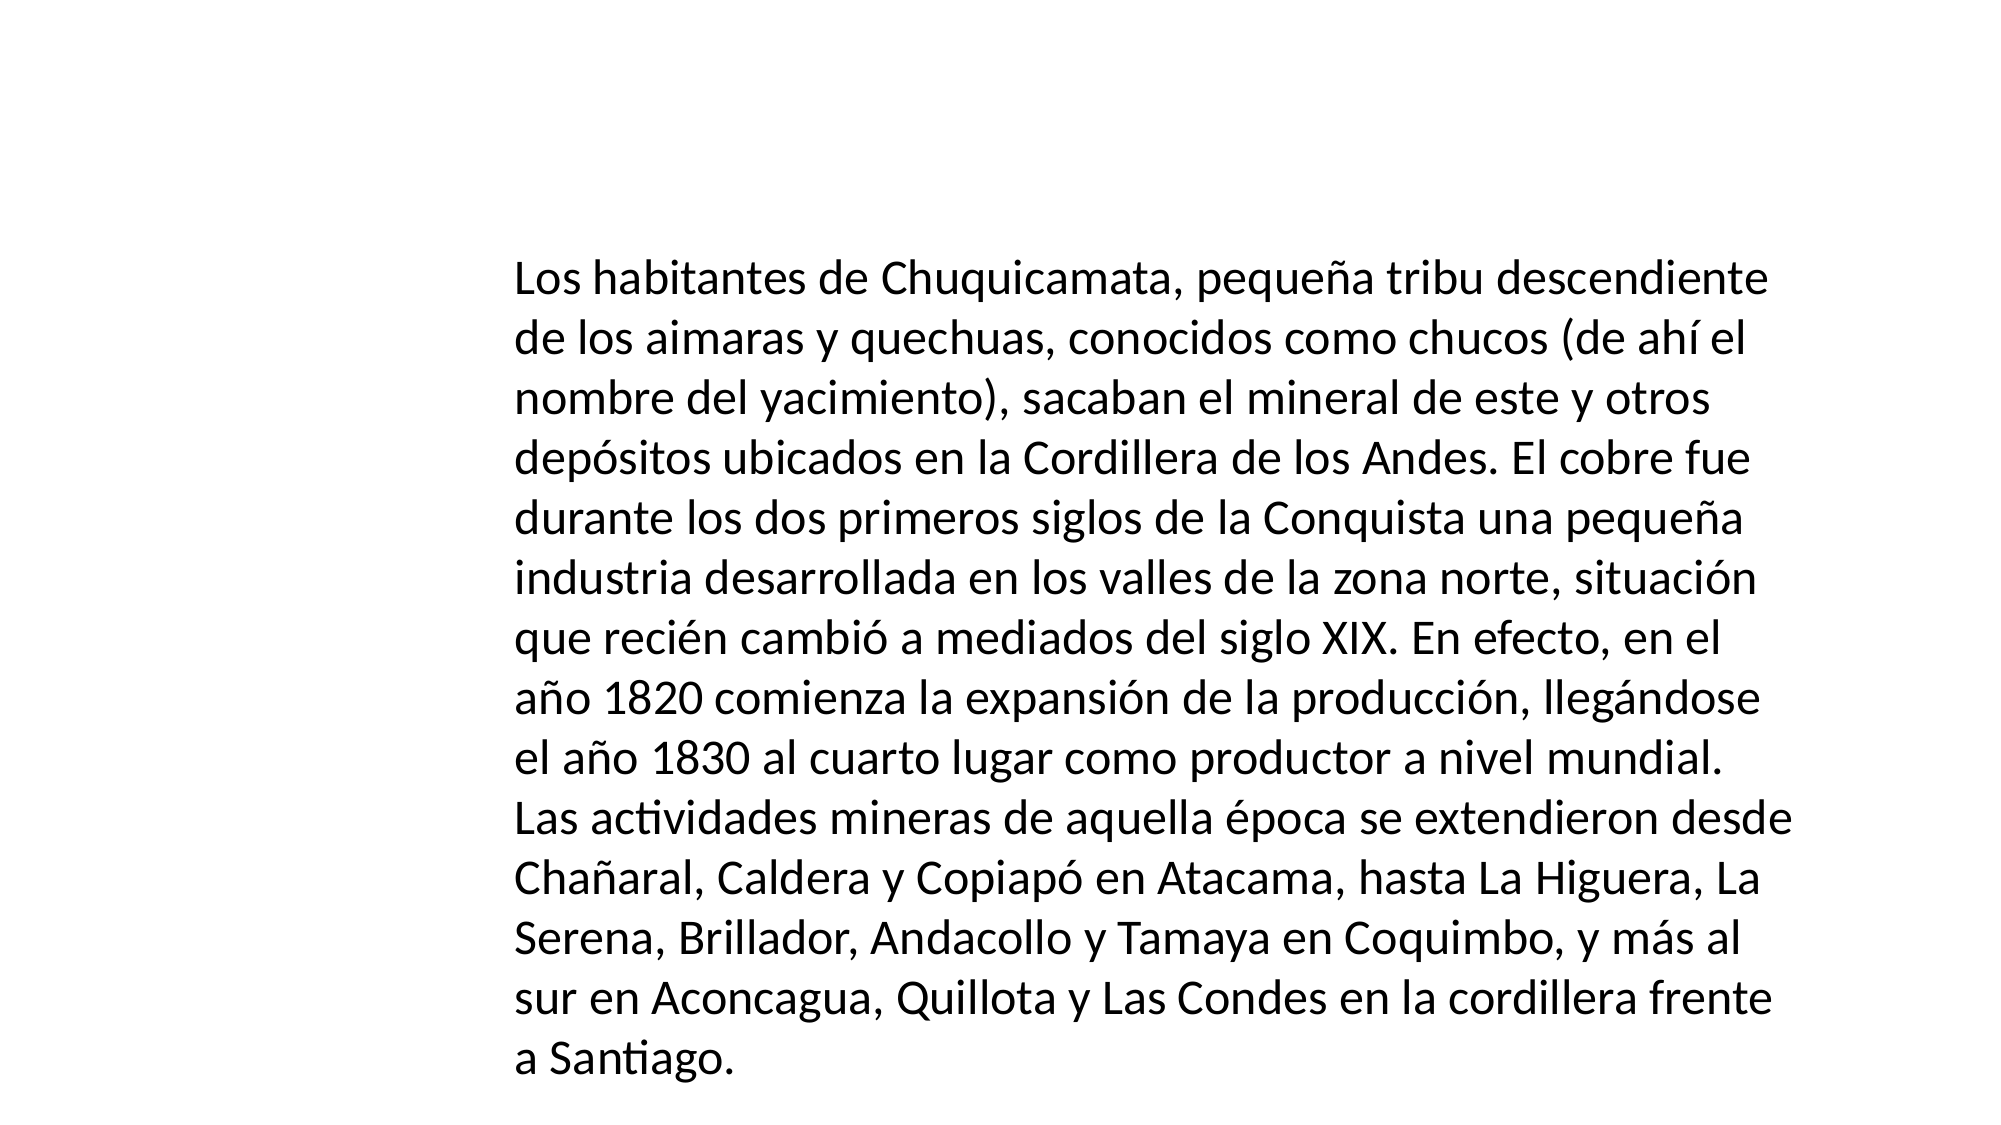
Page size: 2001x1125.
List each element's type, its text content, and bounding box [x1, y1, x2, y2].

text_box Los habitantes de Chuquicamata, pequeña tribu descendiente de los aimaras y quechuas, conocidos como chucos (de ahí el nombre del yacimiento), sacaban el mineral de este y otros depósitos ubicados en la Cordillera de los Andes. El cobre fue durante los dos primeros siglos de la Conquista una pequeña industria desarrollada en los valles de la zona norte, situación que recién cambió a mediados del siglo XIX. En efecto, en el año 1820 comienza la expansión de la producción, llegándose el año 1830 al cuarto lugar como productor a nivel mundial. Las actividades mineras de aquella época se extendieron desde Chañaral, Caldera y Copiapó en Atacama, hasta La Higuera, La Serena, Brillador, Andacollo y Tamaya en Coquimbo, y más al sur en Aconcagua, Quillota y Las Condes en la cordillera frente a Santiago. [499, 236, 1814, 1092]
